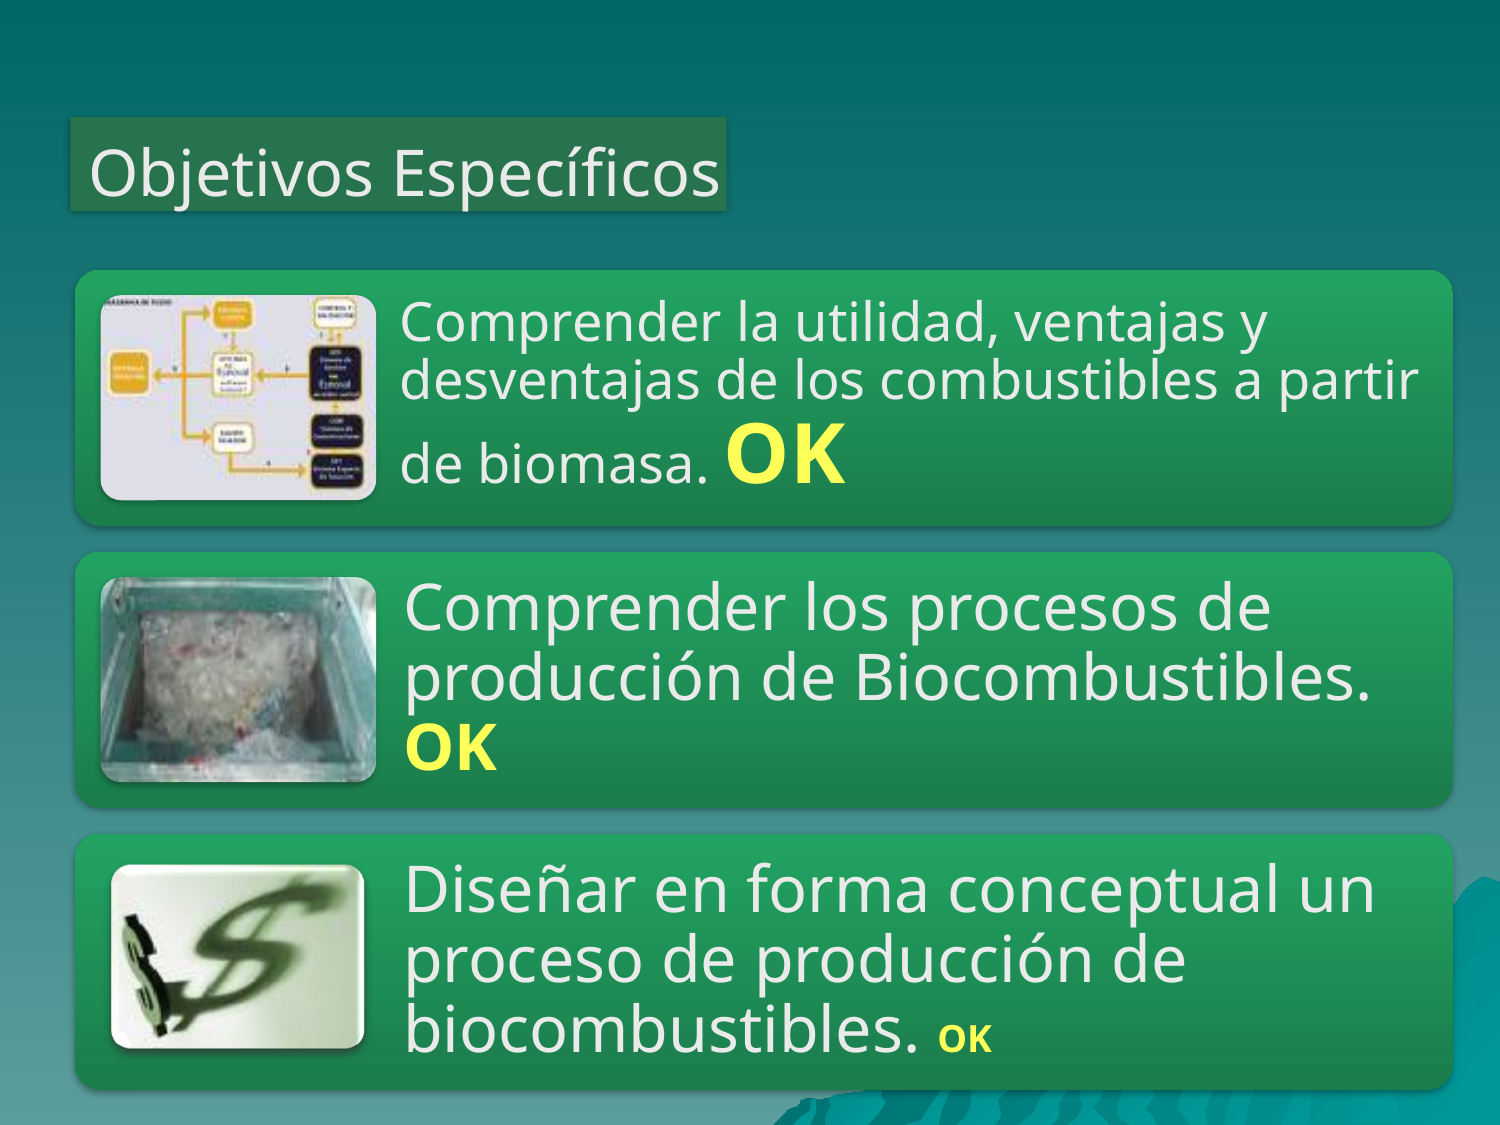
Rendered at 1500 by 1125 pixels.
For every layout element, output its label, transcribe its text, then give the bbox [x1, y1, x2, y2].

text_box Objetivos Específicos [70, 117, 727, 211]
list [74, 269, 1454, 1091]
